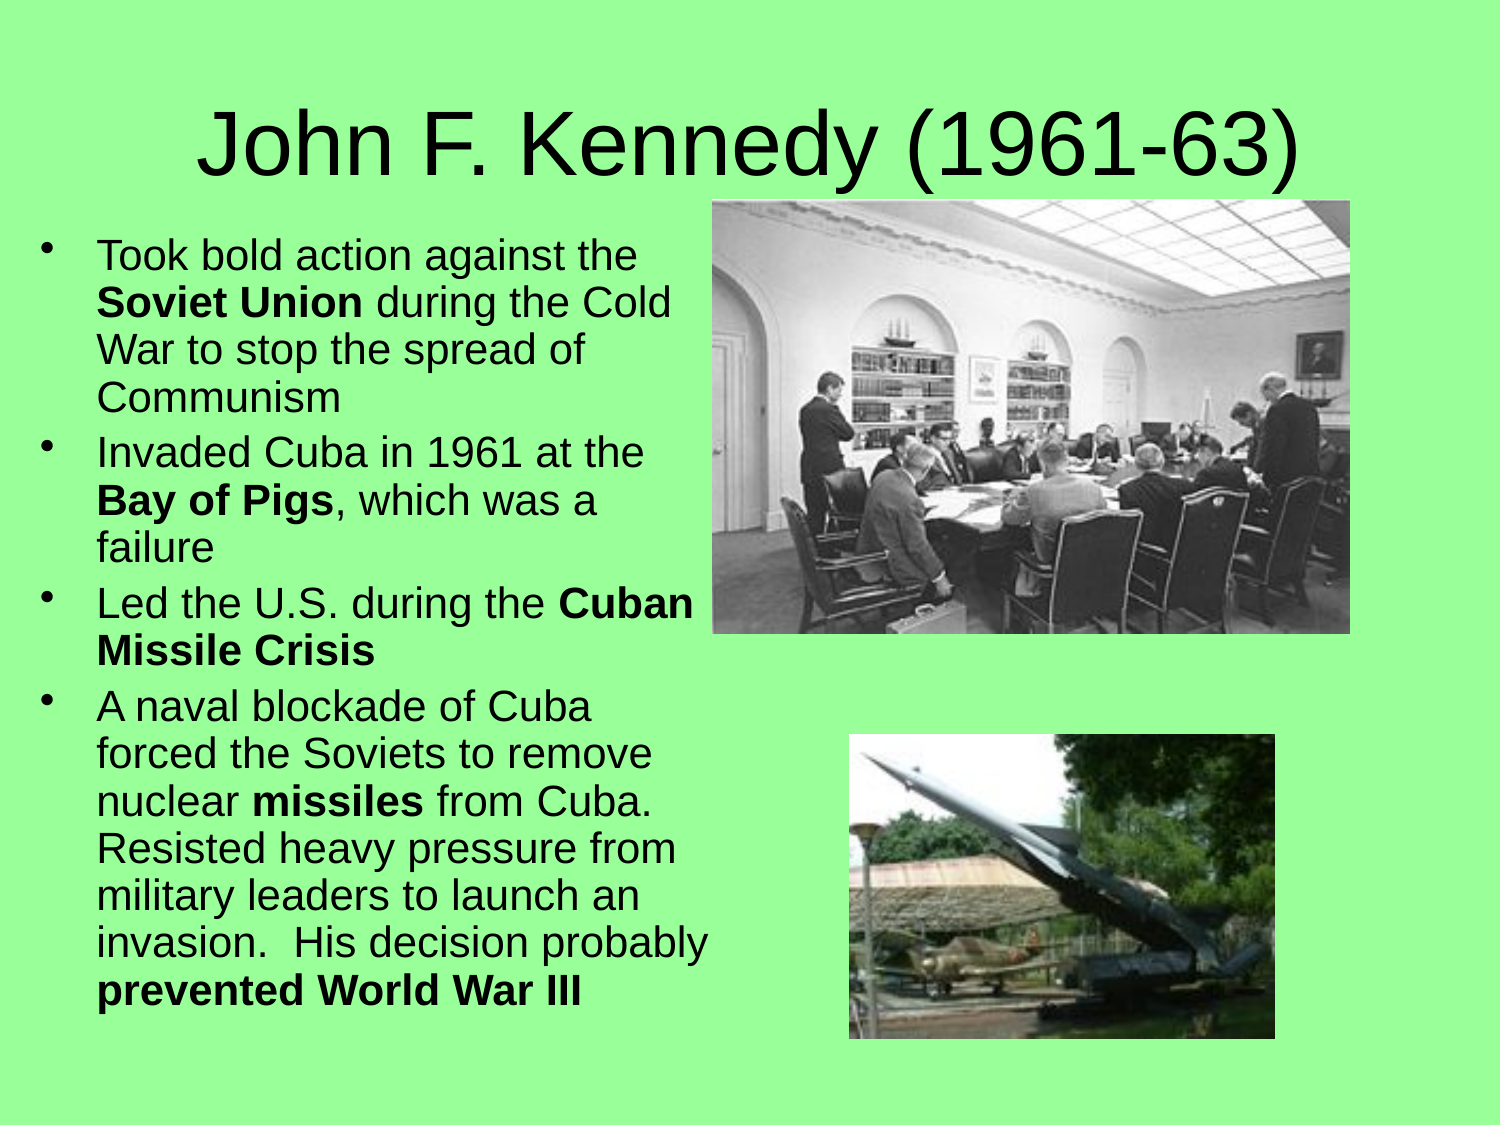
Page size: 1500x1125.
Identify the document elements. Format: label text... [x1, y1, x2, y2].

list Took bold action against the Soviet Union during the Cold War to stop the spread of Communism Invaded Cuba in 1961 at the Bay of Pigs, which was a failure Led the U.S. during the Cuban Missile Crisis A naval blockade of Cuba forced the Soviets to remove nuclear missiles from Cuba. Resisted heavy pressure from military leaders to launch an invasion. His decision probably prevented World War III [24, 224, 738, 1125]
picture [849, 734, 1276, 1040]
title John F. Kennedy (1961-63) [75, 45, 1425, 233]
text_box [712, 199, 1351, 634]
